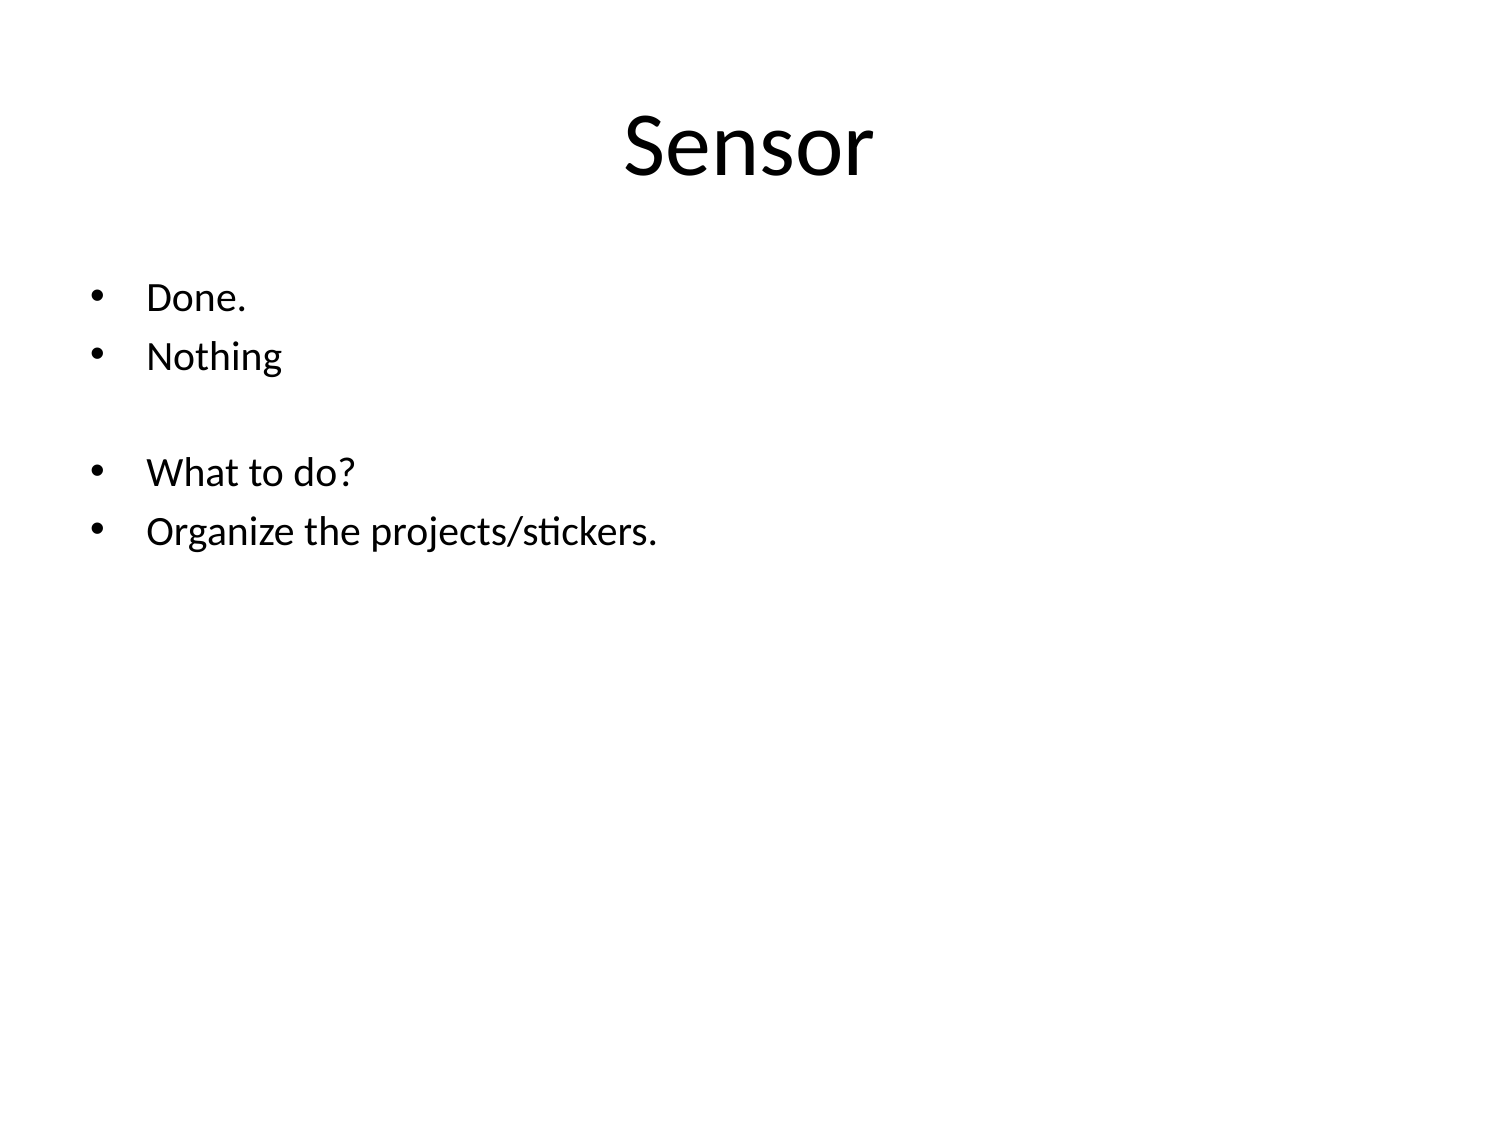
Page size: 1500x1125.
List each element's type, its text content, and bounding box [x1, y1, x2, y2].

title Sensor [75, 45, 1425, 233]
list Done. Nothing What to do? Organize the projects/stickers. [75, 262, 1425, 1005]
